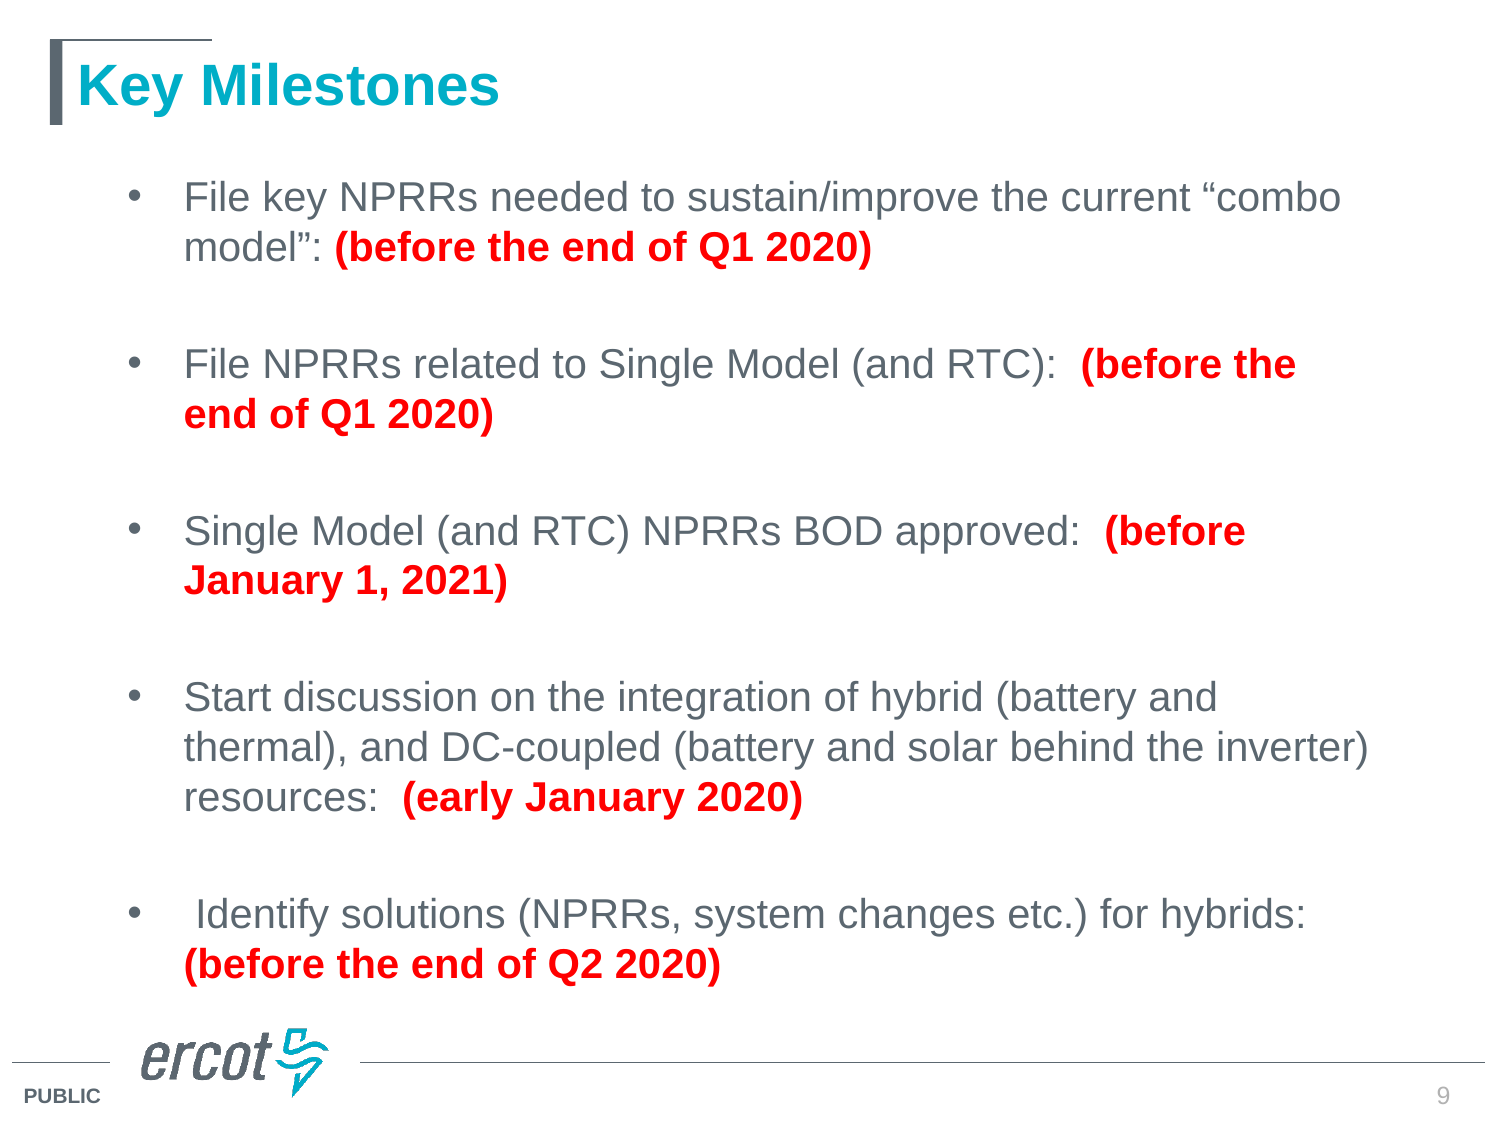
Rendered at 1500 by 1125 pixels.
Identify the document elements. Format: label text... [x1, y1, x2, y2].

slide_number 9 [1400, 1076, 1488, 1113]
title Key Milestones [62, 39, 1450, 125]
picture [137, 1038, 332, 1100]
list File key NPRRs needed to sustain/improve the current “combo model”: (before the end of Q1 2020) File NPRRs related to Single Model (and RTC): (before the end of Q1 2020) Single Model (and RTC) NPRRs BOD approved: (before January 1, 2021) Start discussion on the integration of hybrid (battery and thermal), and DC-coupled (battery and solar behind the inverter) resources: (early January 2020) Identify solutions (NPRRs, system changes etc.) for hybrids: (before the end of Q2 2020) [112, 162, 1388, 1038]
